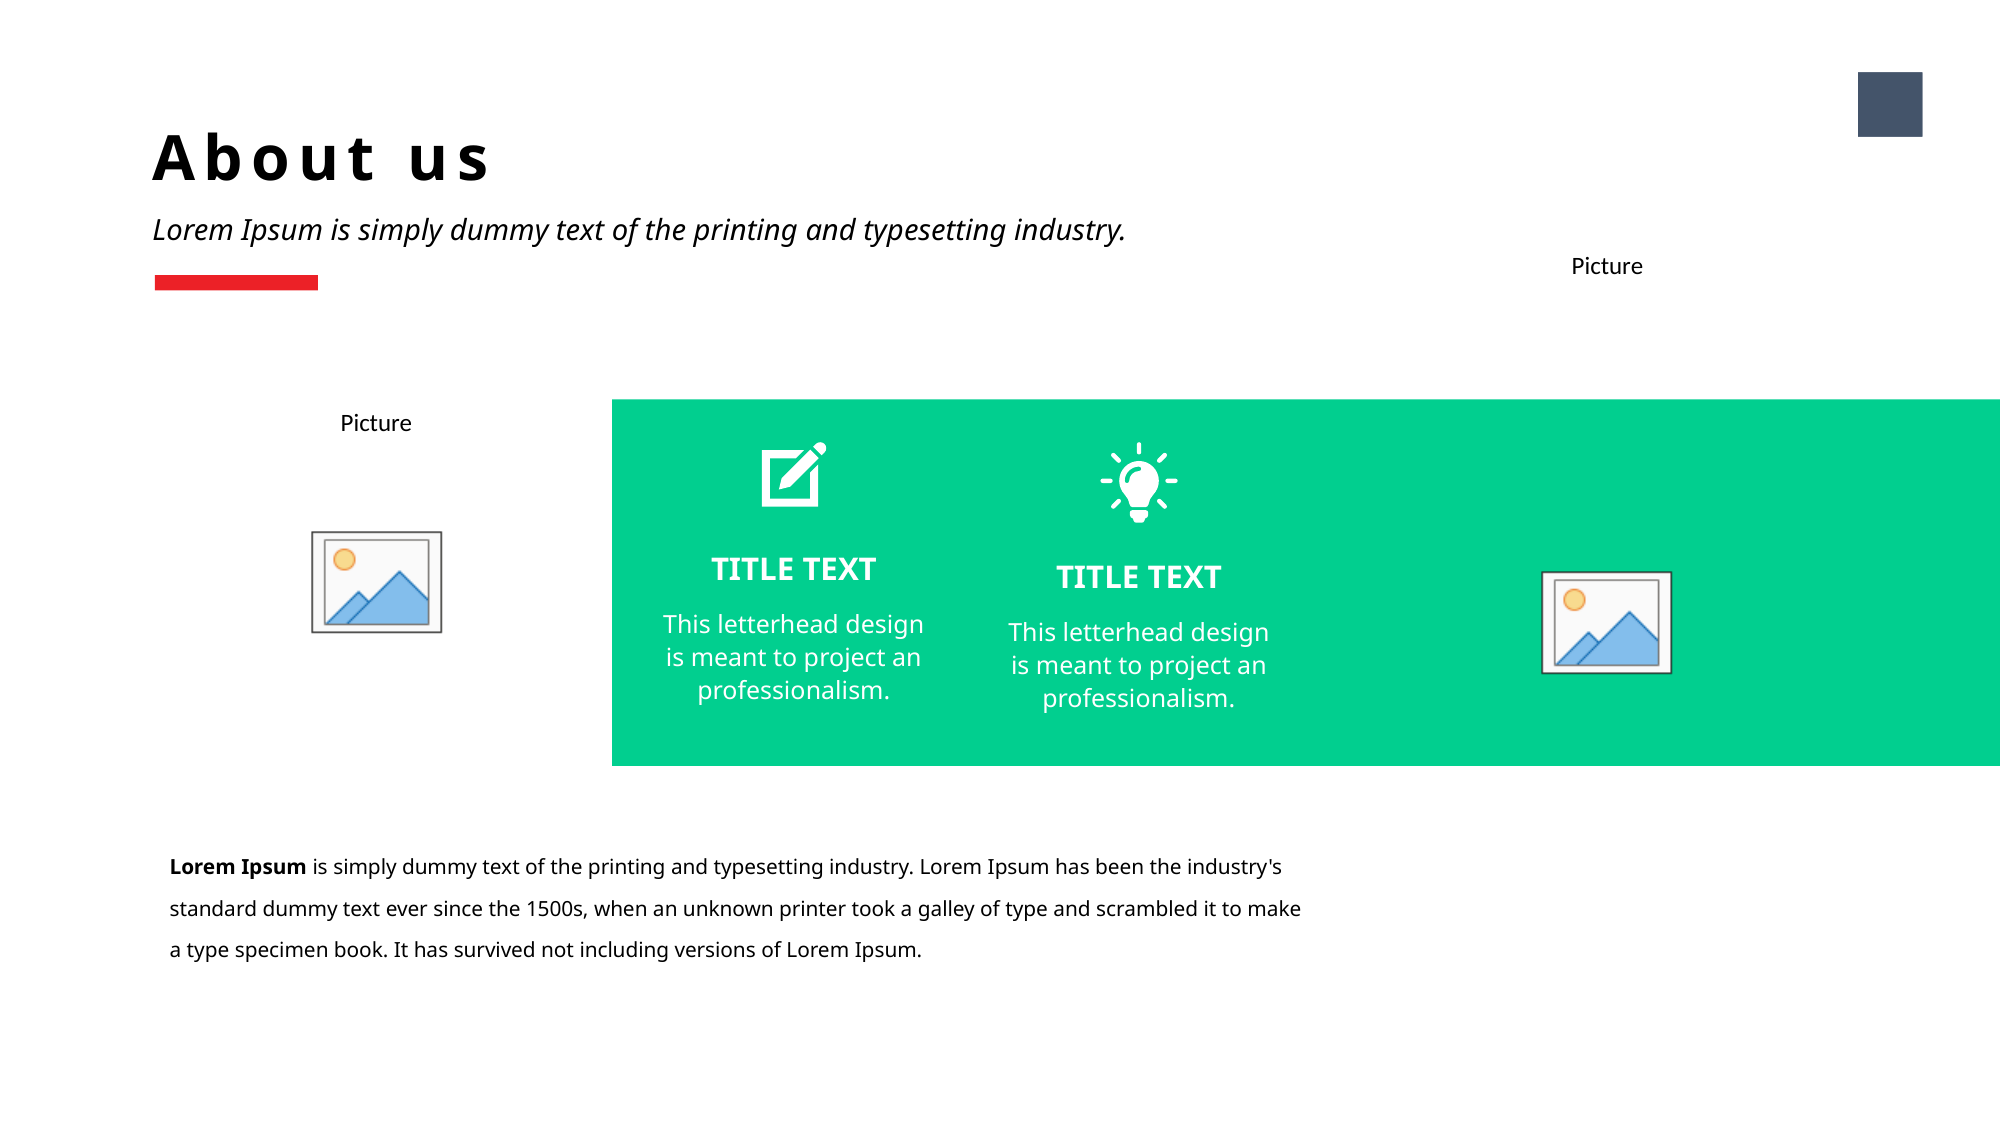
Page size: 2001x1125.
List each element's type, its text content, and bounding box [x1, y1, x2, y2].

text_box About us [137, 121, 1863, 200]
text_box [654, 442, 1279, 723]
text_box Lorem Ipsum is simply dummy text of the printing and typesetting industry. [137, 208, 1863, 252]
text_box [611, 398, 1375, 767]
text_box [154, 274, 319, 291]
text_box [1840, 398, 2000, 767]
slide_number 5 [1854, 78, 1927, 130]
picture [1375, 242, 1840, 1004]
text_box [1863, 130, 1924, 138]
text_box Lorem Ipsum is simply dummy text of the printing and typesetting industry. Lorem Ipsum has been the industry's standard dummy text ever since the 1500s, when an unknown printer took a galley of type and scrambled it to make a type specimen book. It has survived not including versions of Lorem Ipsum. [154, 829, 1322, 970]
text_box [1857, 71, 1924, 78]
picture [154, 399, 599, 766]
